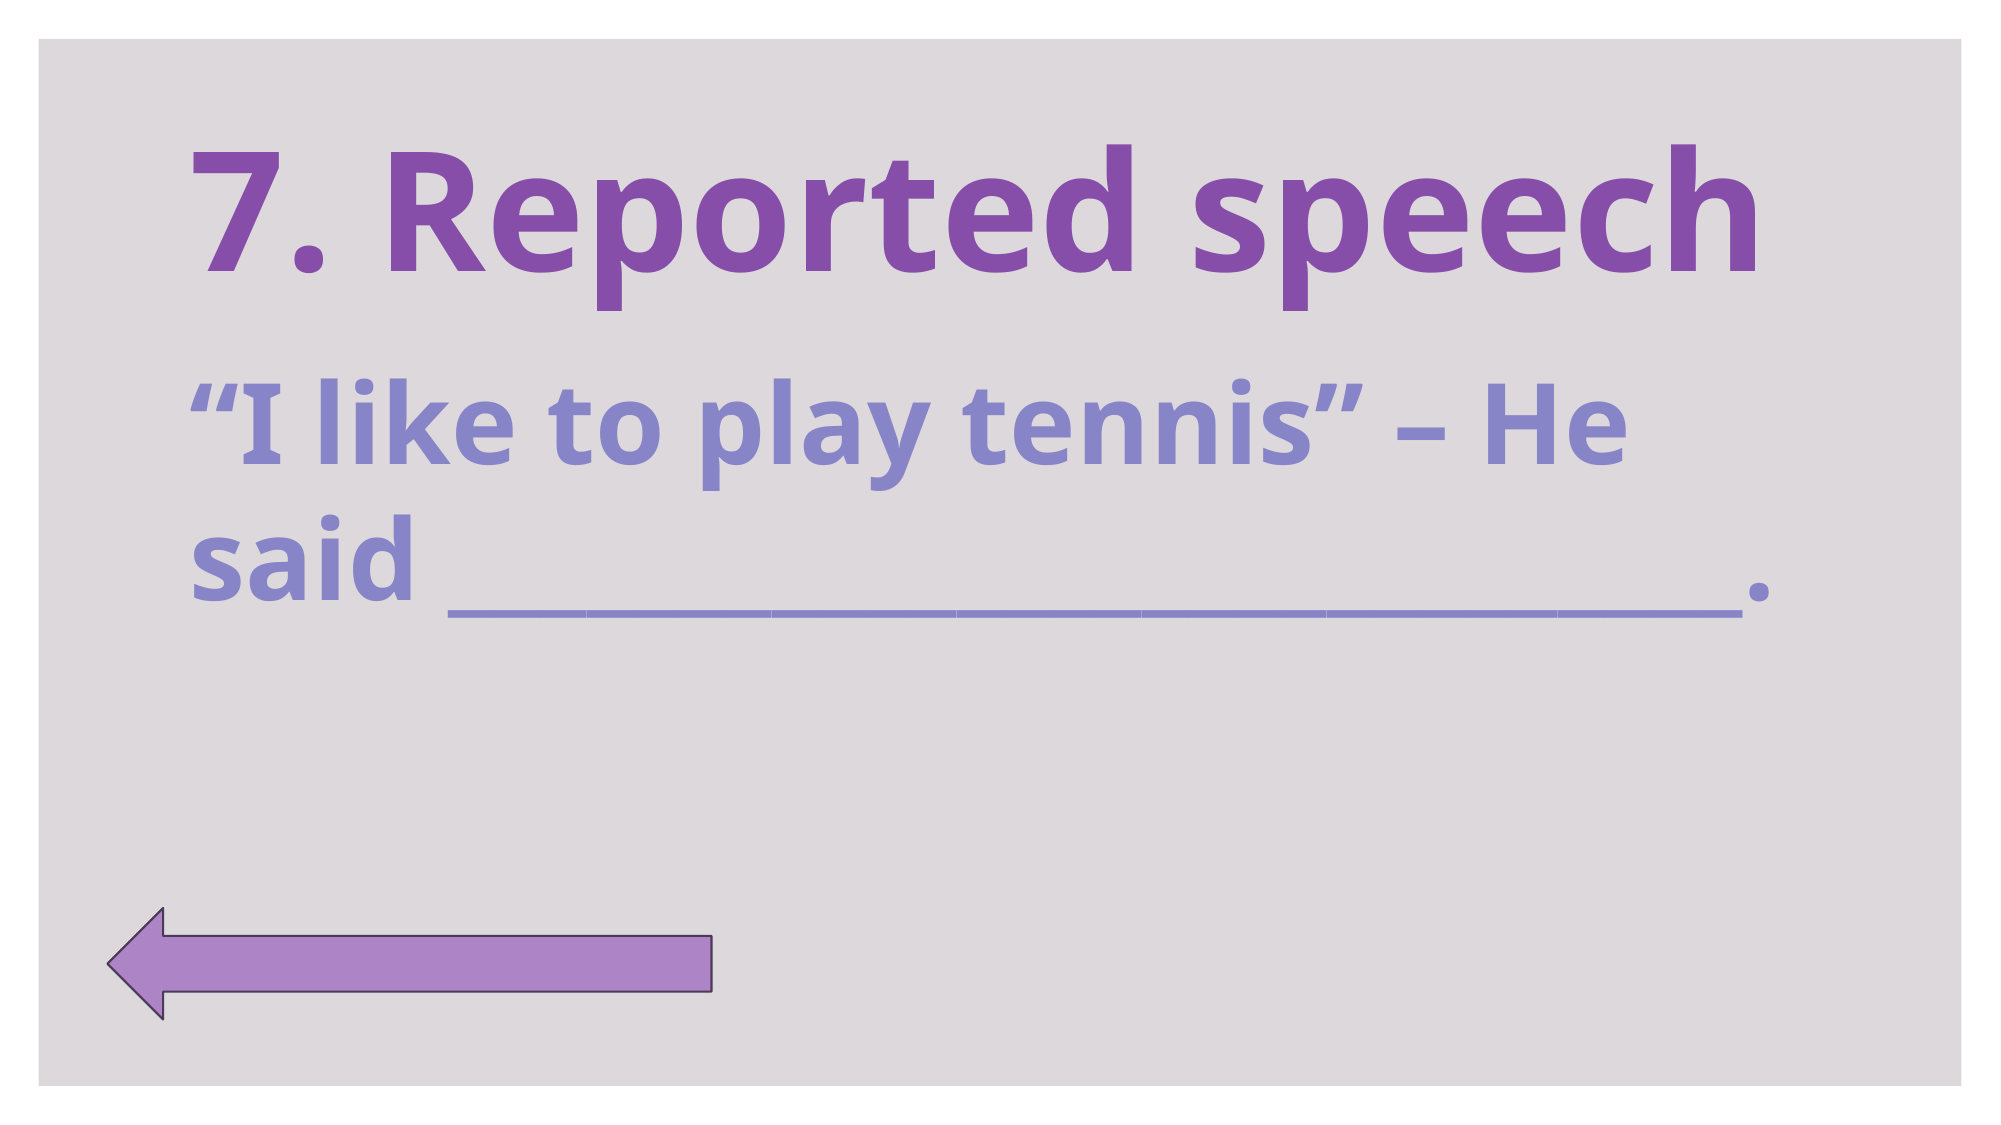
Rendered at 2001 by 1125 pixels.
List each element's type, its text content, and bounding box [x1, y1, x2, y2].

title 7. Reported speech [174, 105, 1825, 331]
text_box [106, 907, 713, 1021]
list “I like to play tennis” – He said ____________________________. [174, 345, 1825, 990]
